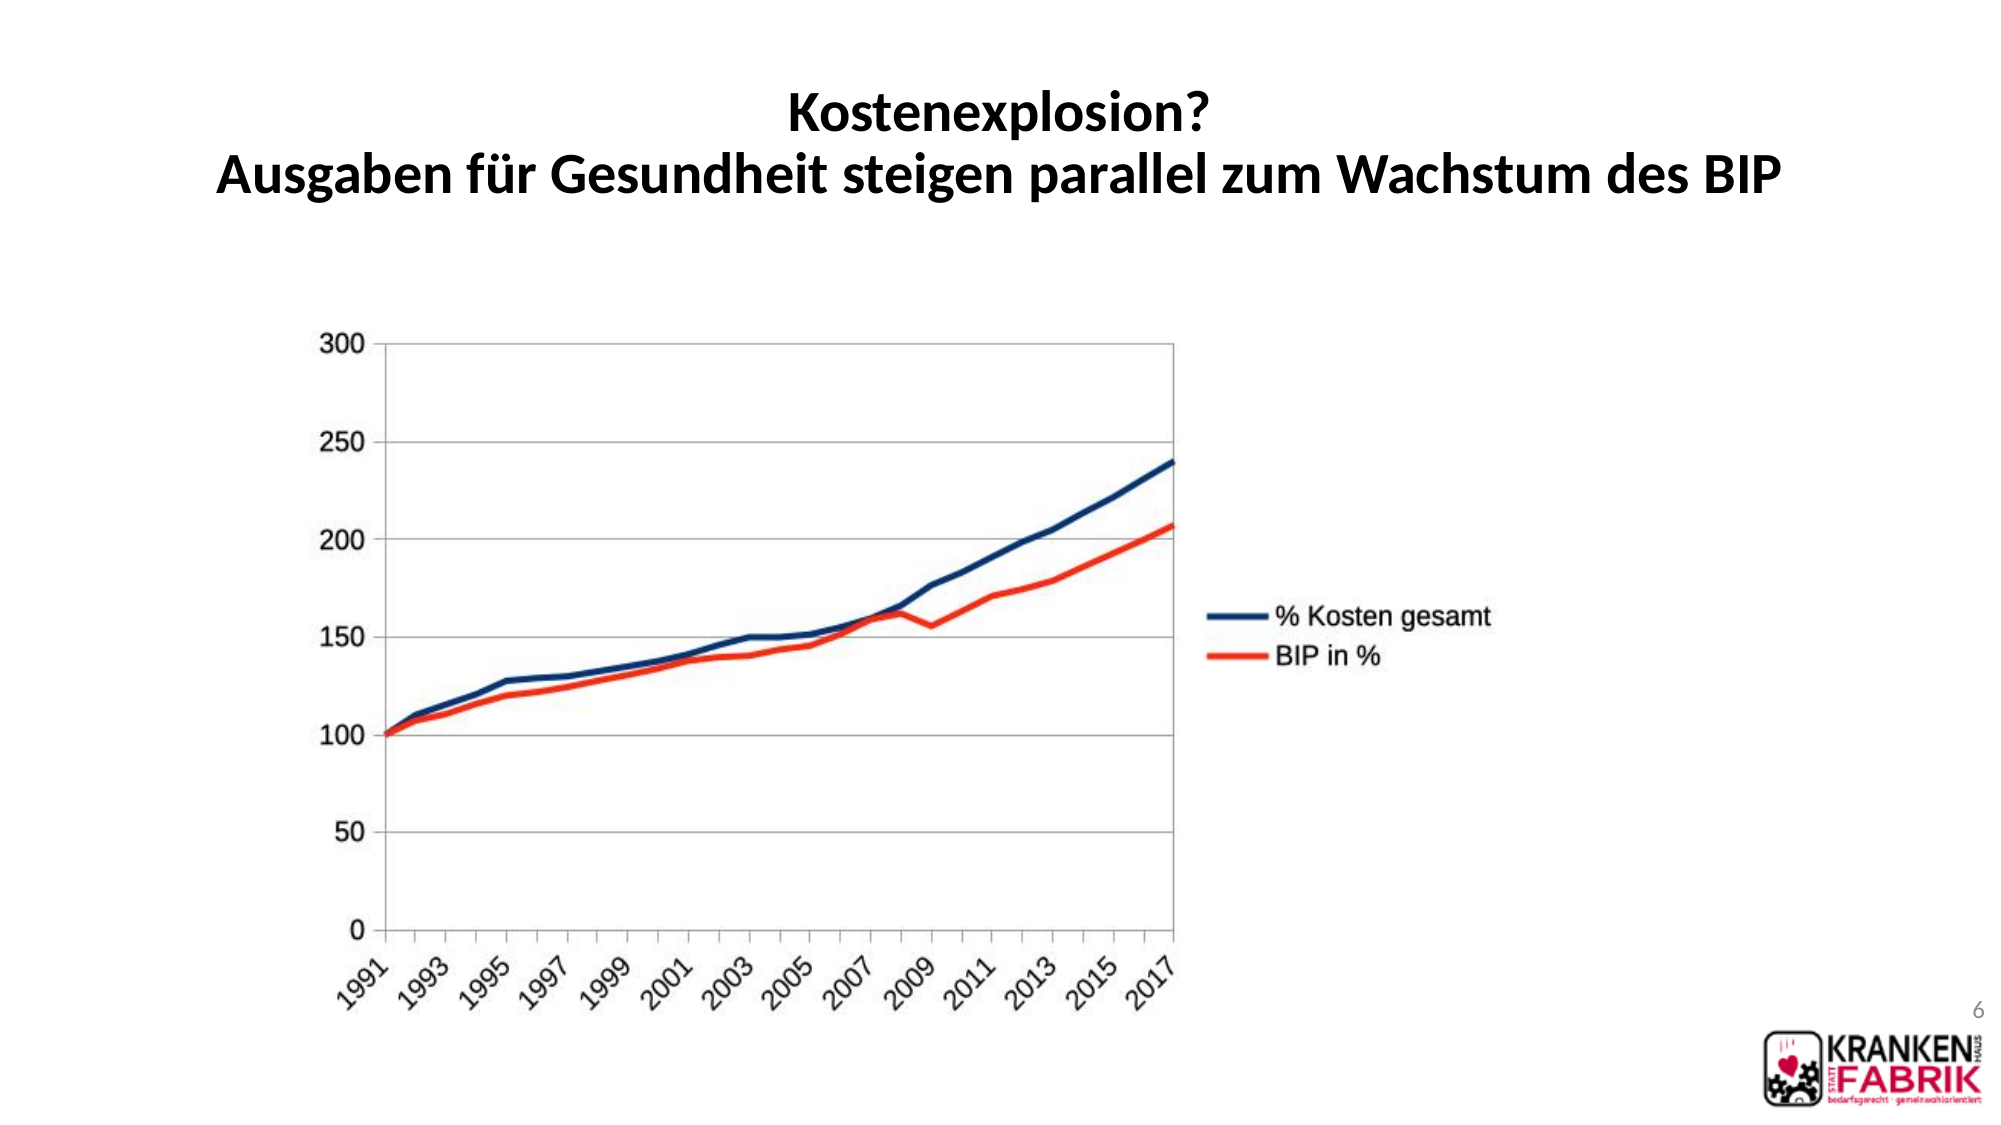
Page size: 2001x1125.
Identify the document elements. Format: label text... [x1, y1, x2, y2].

title Kostenexplosion? Ausgaben für Gesundheit steigen parallel zum Wachstum des BIP [137, 70, 1863, 218]
picture [298, 280, 1531, 1079]
slide_number 6 [1550, 979, 2000, 1039]
picture [1746, 1039, 2000, 1125]
